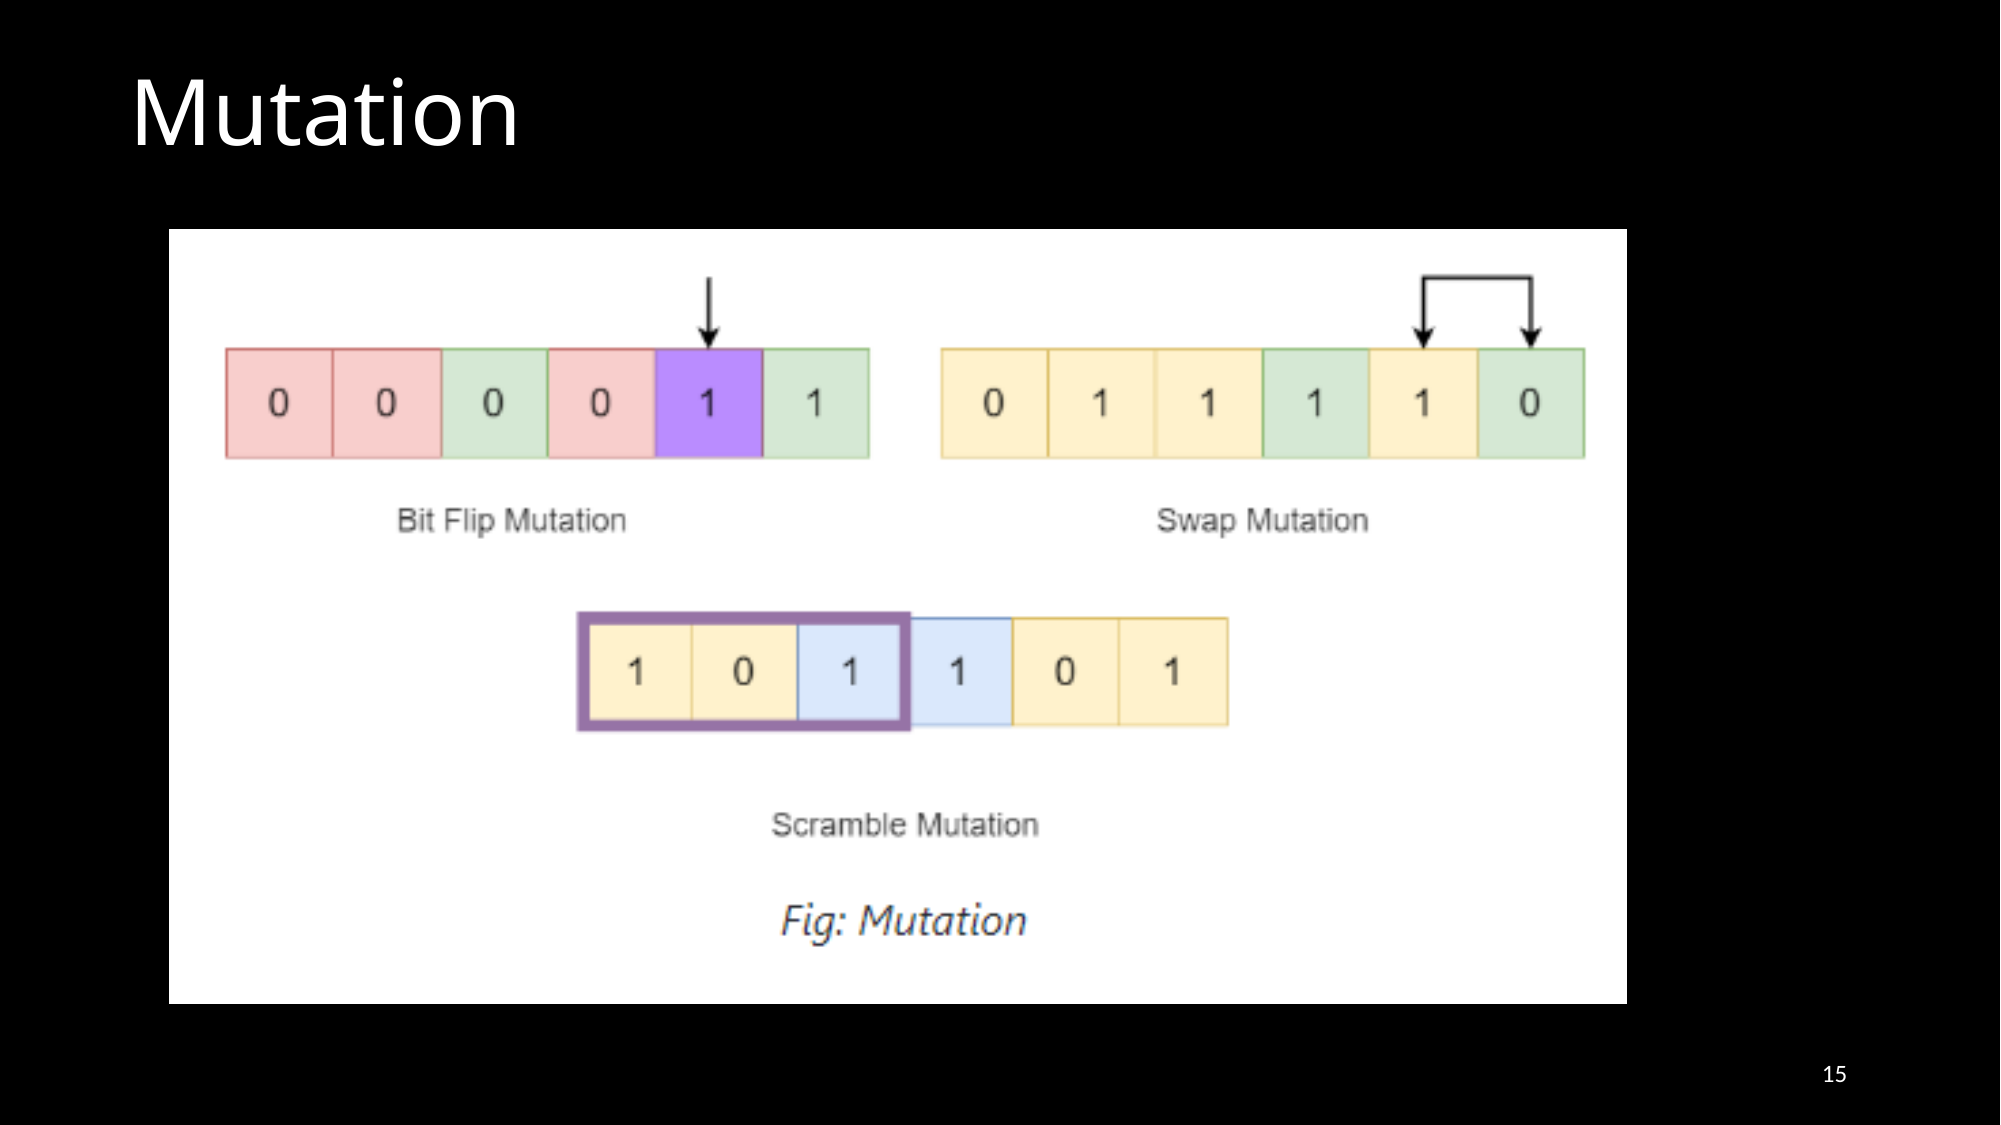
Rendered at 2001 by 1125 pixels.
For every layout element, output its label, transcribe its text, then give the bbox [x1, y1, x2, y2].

title Mutation [114, 7, 1840, 225]
slide_number 15 [1412, 1042, 1863, 1103]
picture [169, 229, 1627, 1004]
